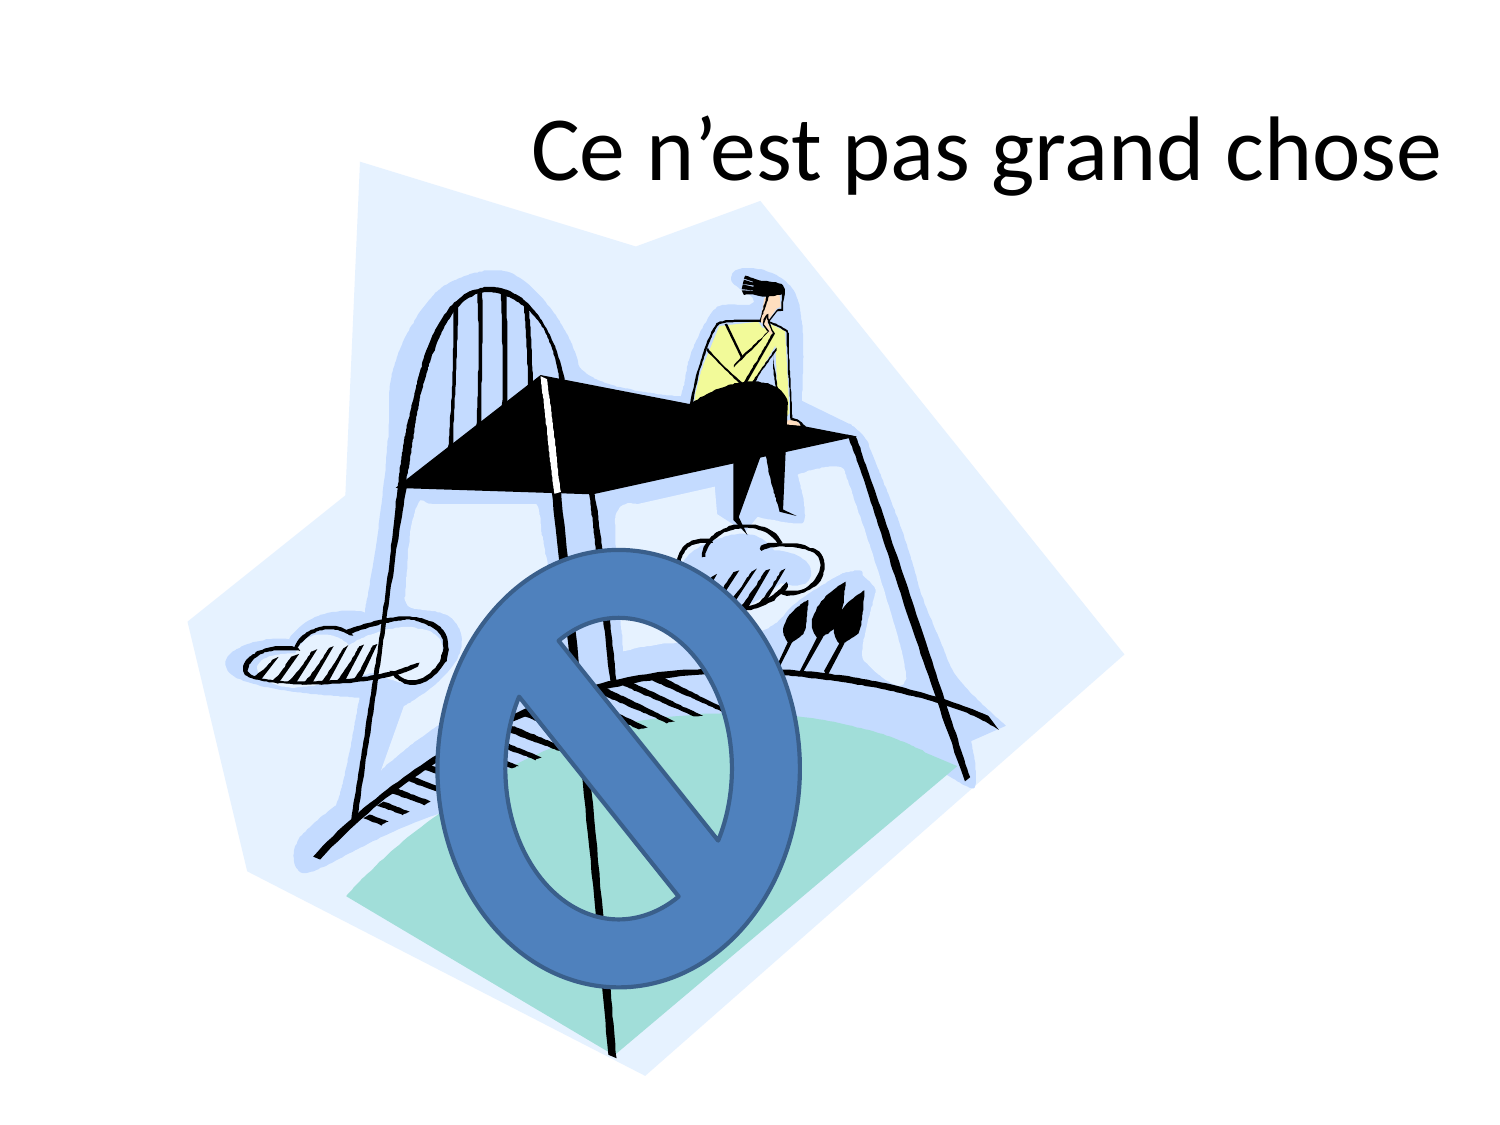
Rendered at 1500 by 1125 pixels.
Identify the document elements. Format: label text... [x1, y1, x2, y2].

picture [187, 149, 1137, 1088]
title Ce n’est pas grand chose [512, 50, 1463, 238]
